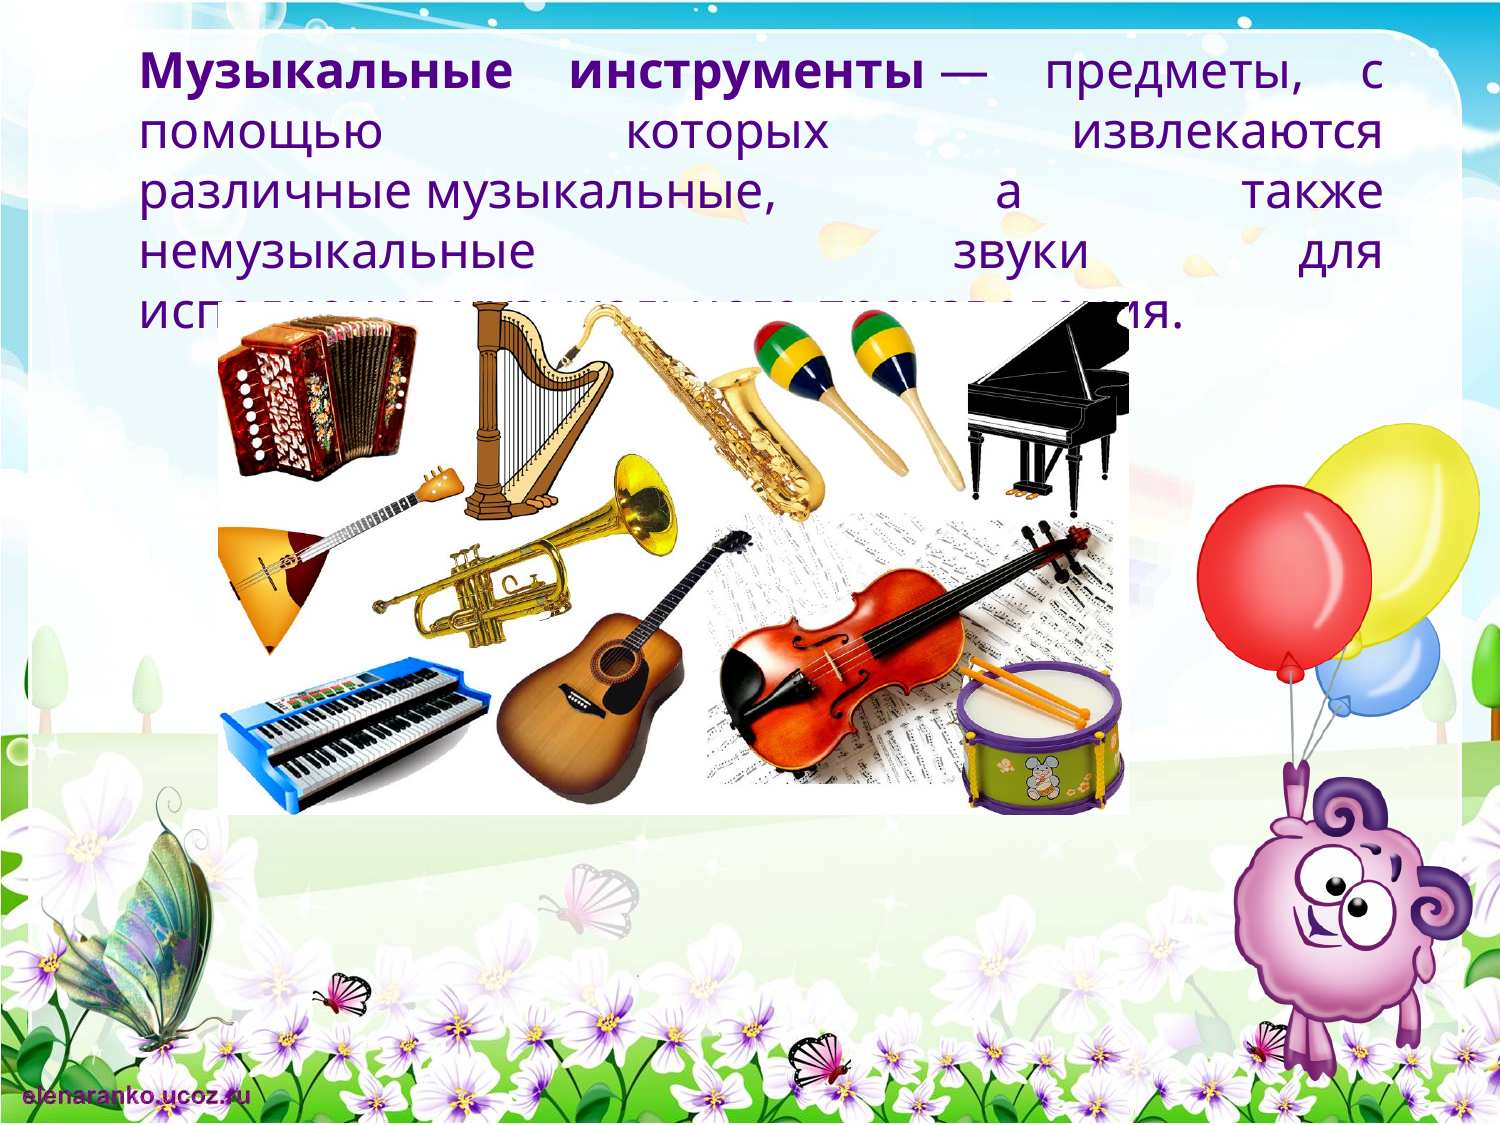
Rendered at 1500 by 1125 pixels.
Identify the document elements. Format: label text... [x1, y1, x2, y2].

picture [0, 0, 1500, 1125]
text_box Музыкальные инструменты — предметы, с помощью которых извлекаются различные музыкальные, а также немузыкальные звуки для исполнения музыкального произведения. [123, 30, 1400, 372]
